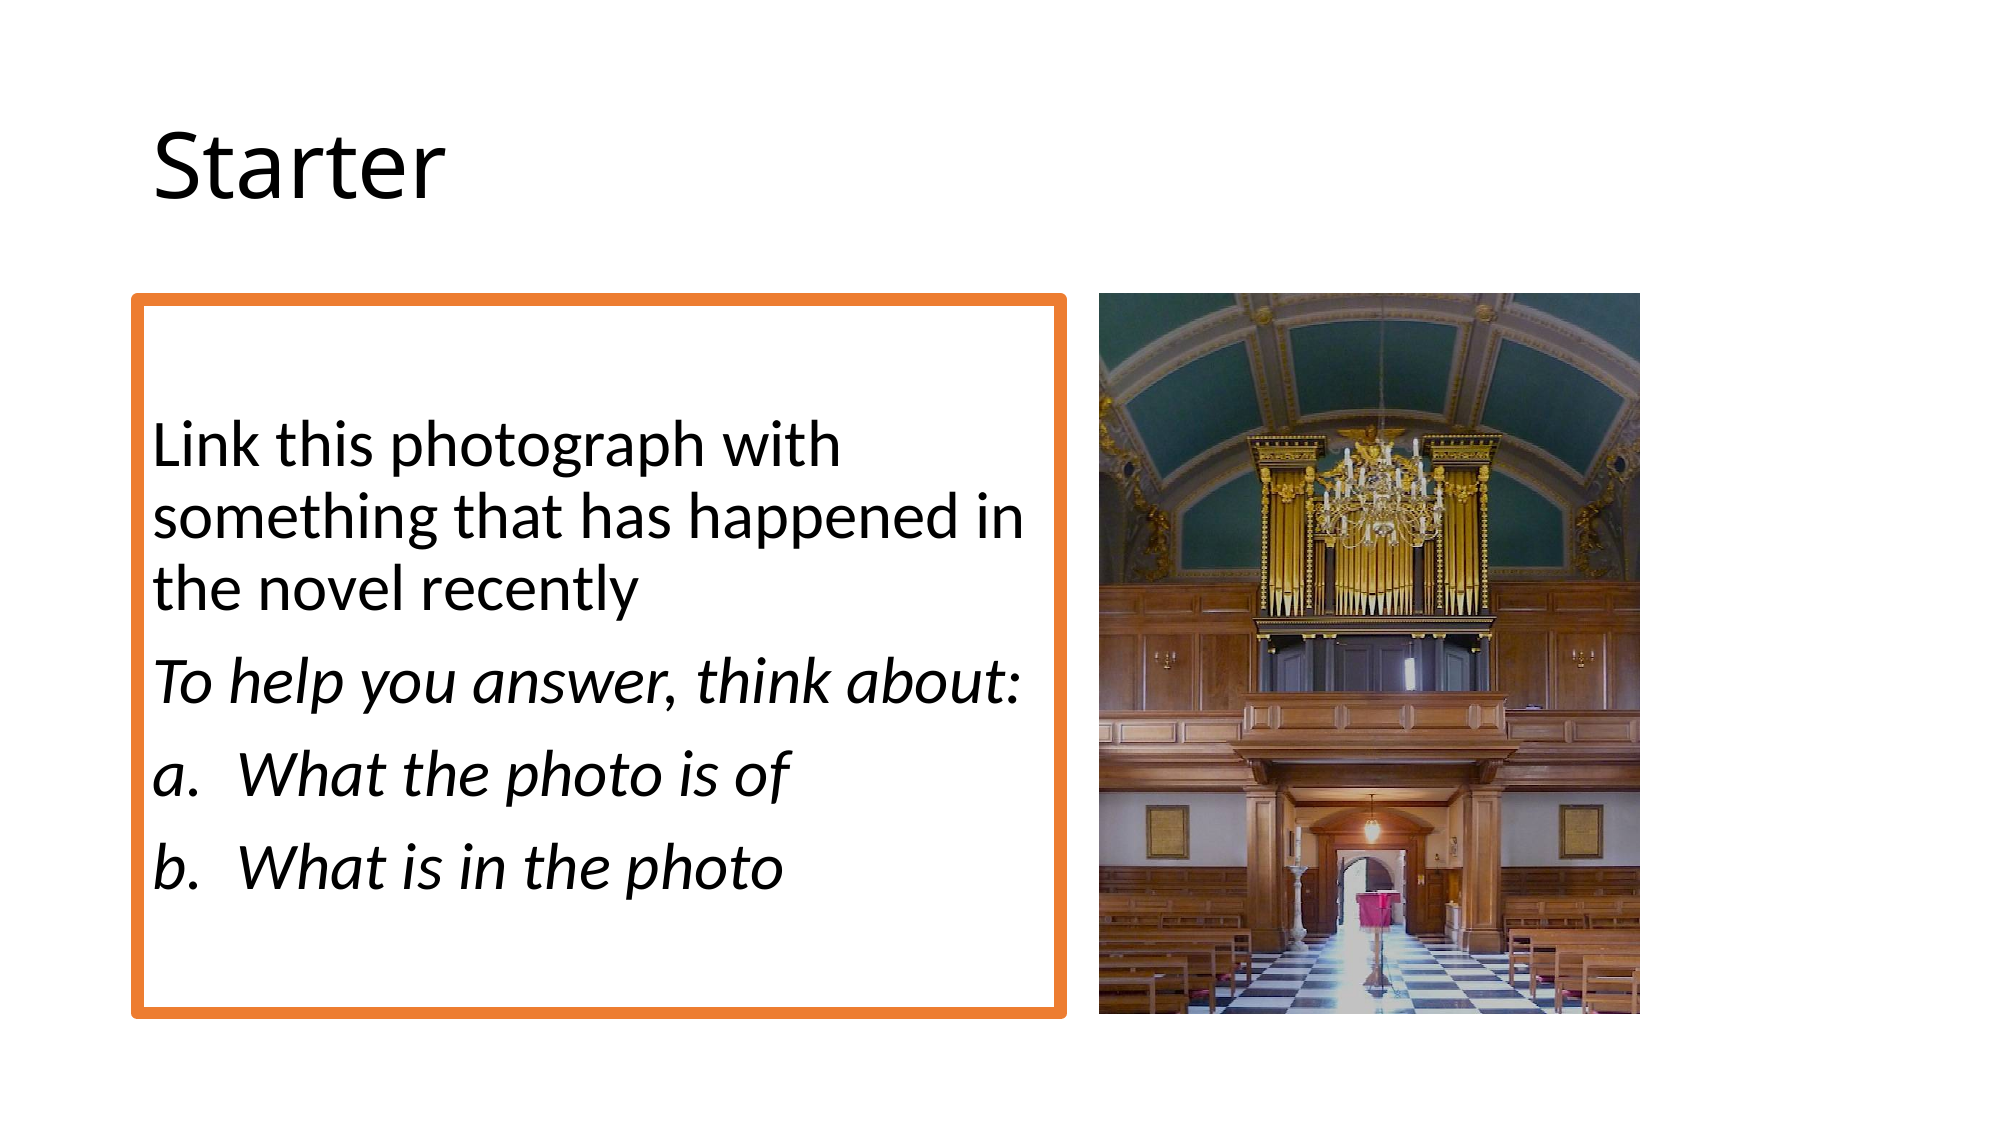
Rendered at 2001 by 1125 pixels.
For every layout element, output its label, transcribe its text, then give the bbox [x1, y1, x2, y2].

title Starter [137, 59, 1863, 278]
picture [1099, 293, 1640, 1014]
list Link this photograph with something that has happened in the novel recently To help you answer, think about: What the photo is of What is in the photo [137, 299, 1061, 1014]
